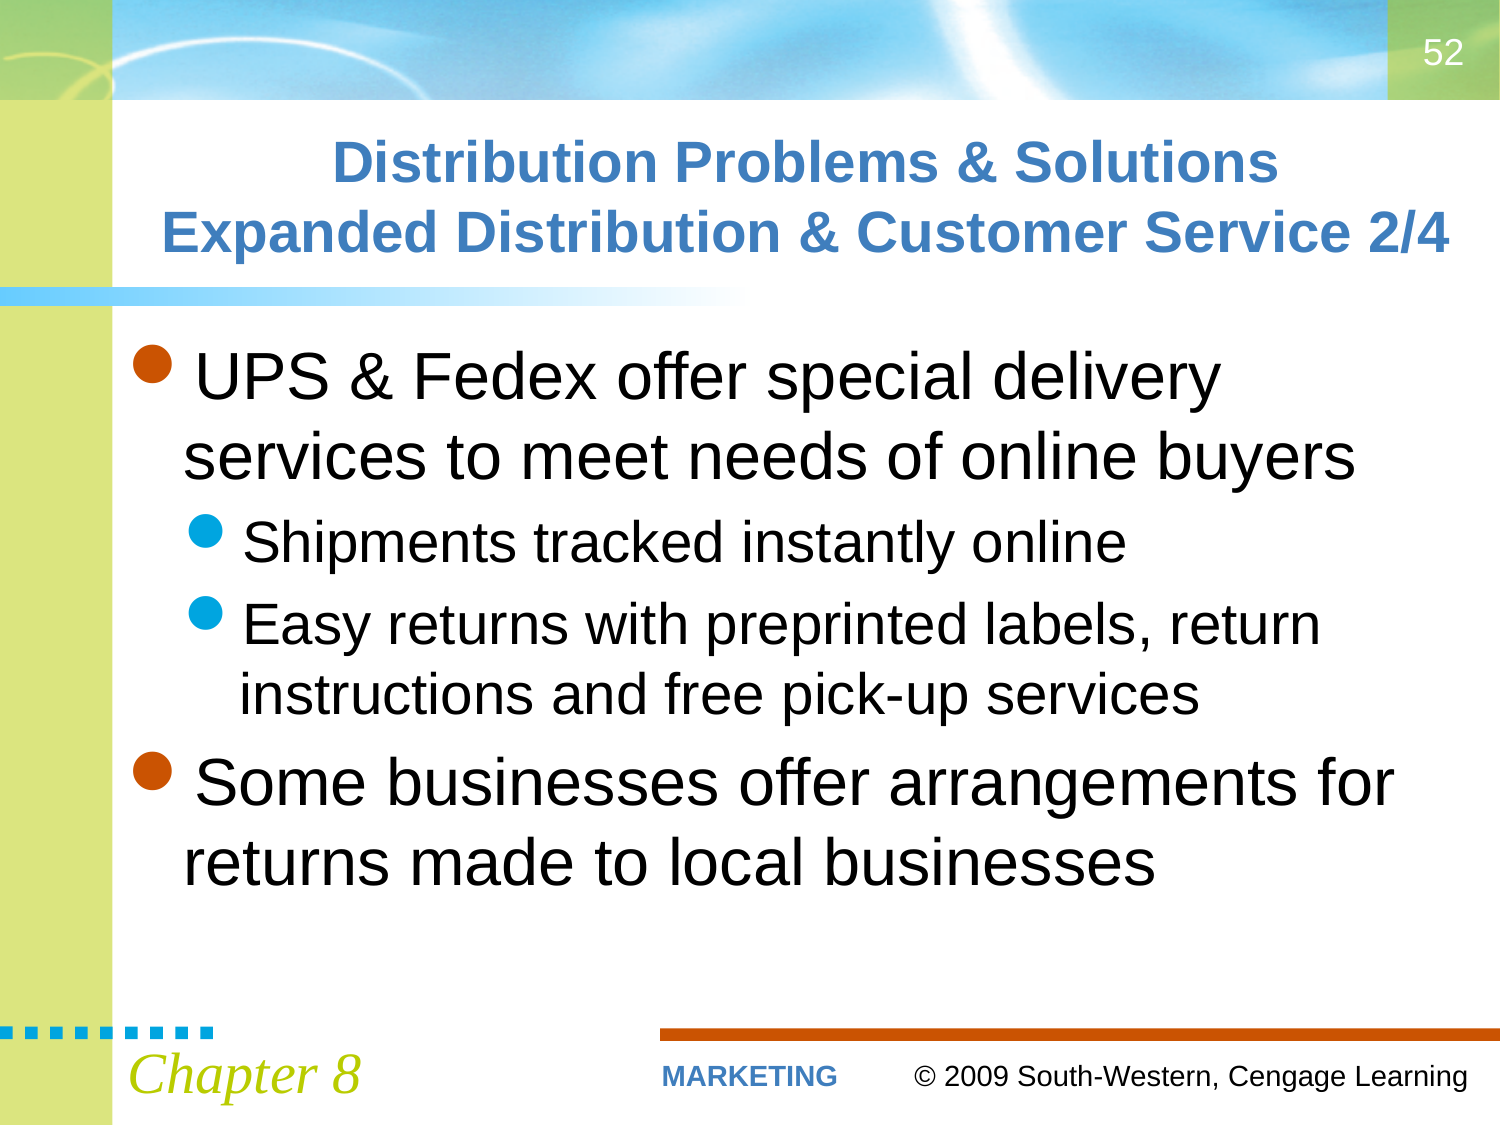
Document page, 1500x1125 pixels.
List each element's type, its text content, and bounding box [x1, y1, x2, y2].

list UPS & Fedex offer special delivery services to meet needs of online buyers Shipments tracked instantly online Easy returns with preprinted labels, return instructions and free pick-up services Some businesses offer arrangements for returns made to local businesses [112, 324, 1463, 1001]
title Distribution Problems & Solutions Expanded Distribution & Customer Service 2/4 [112, 99, 1500, 288]
footer Chapter 8 [112, 1012, 638, 1113]
slide_number 52 [1387, 0, 1500, 99]
